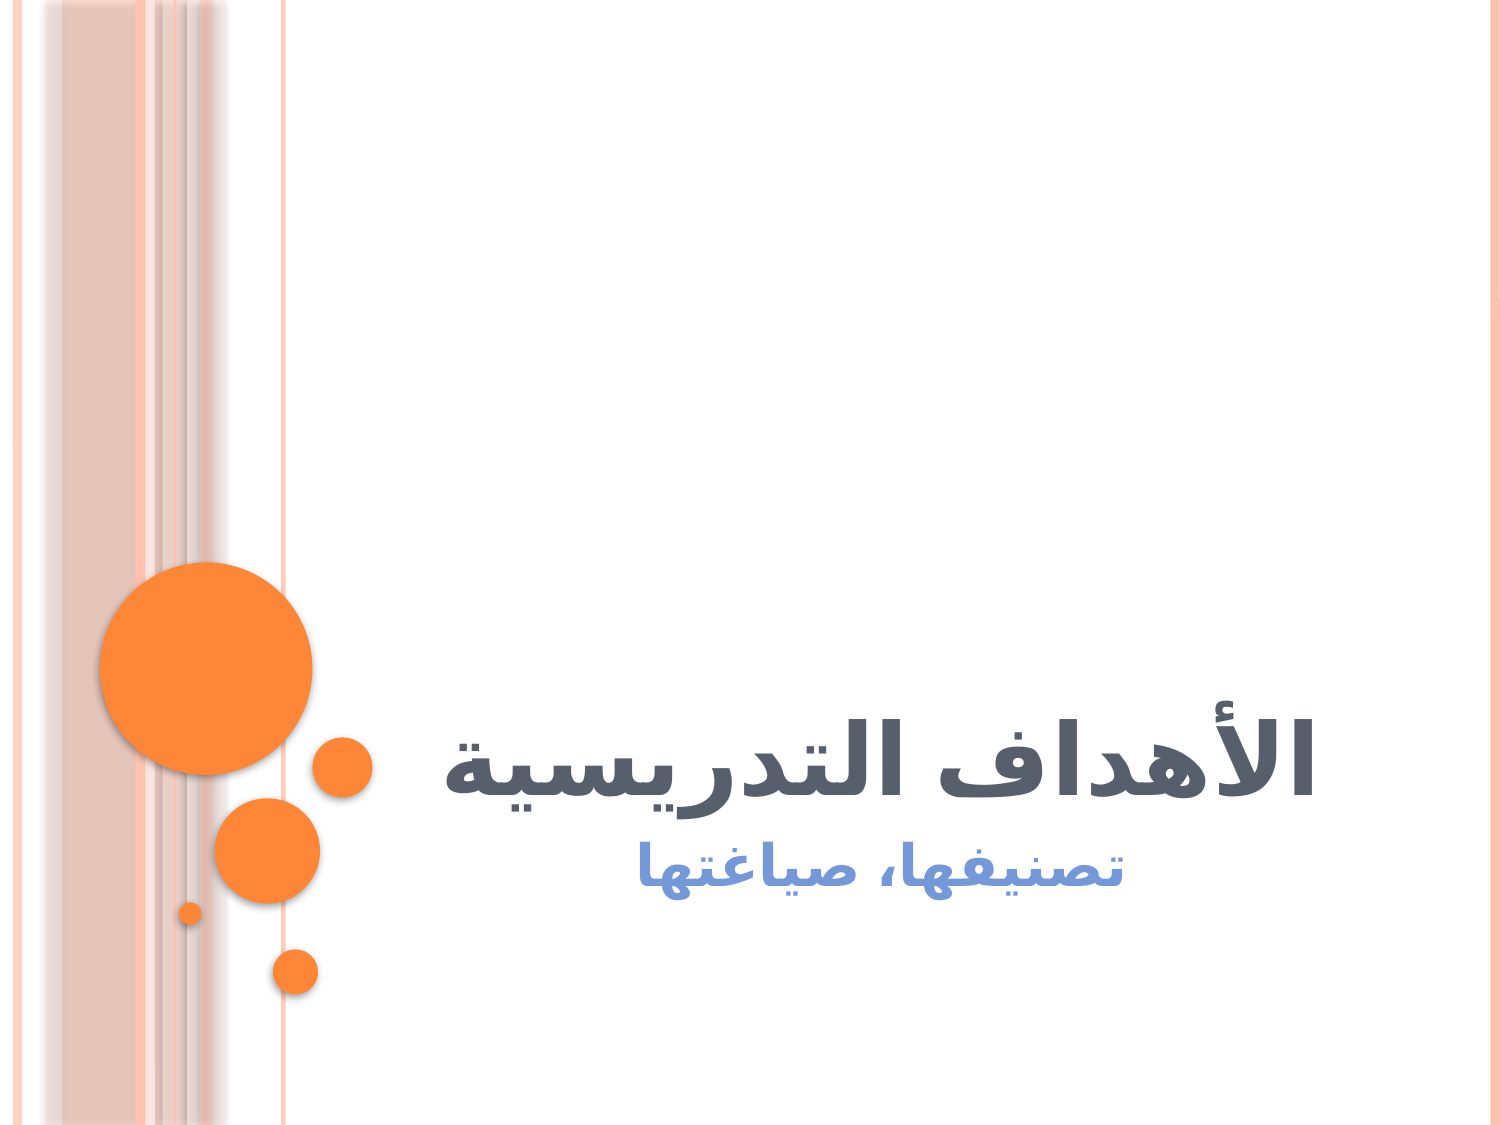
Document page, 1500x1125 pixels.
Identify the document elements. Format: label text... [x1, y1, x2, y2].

title الأهداف التدريسية [375, 512, 1388, 820]
subtitle تصنيفها، صياغتها [375, 820, 1388, 1046]
